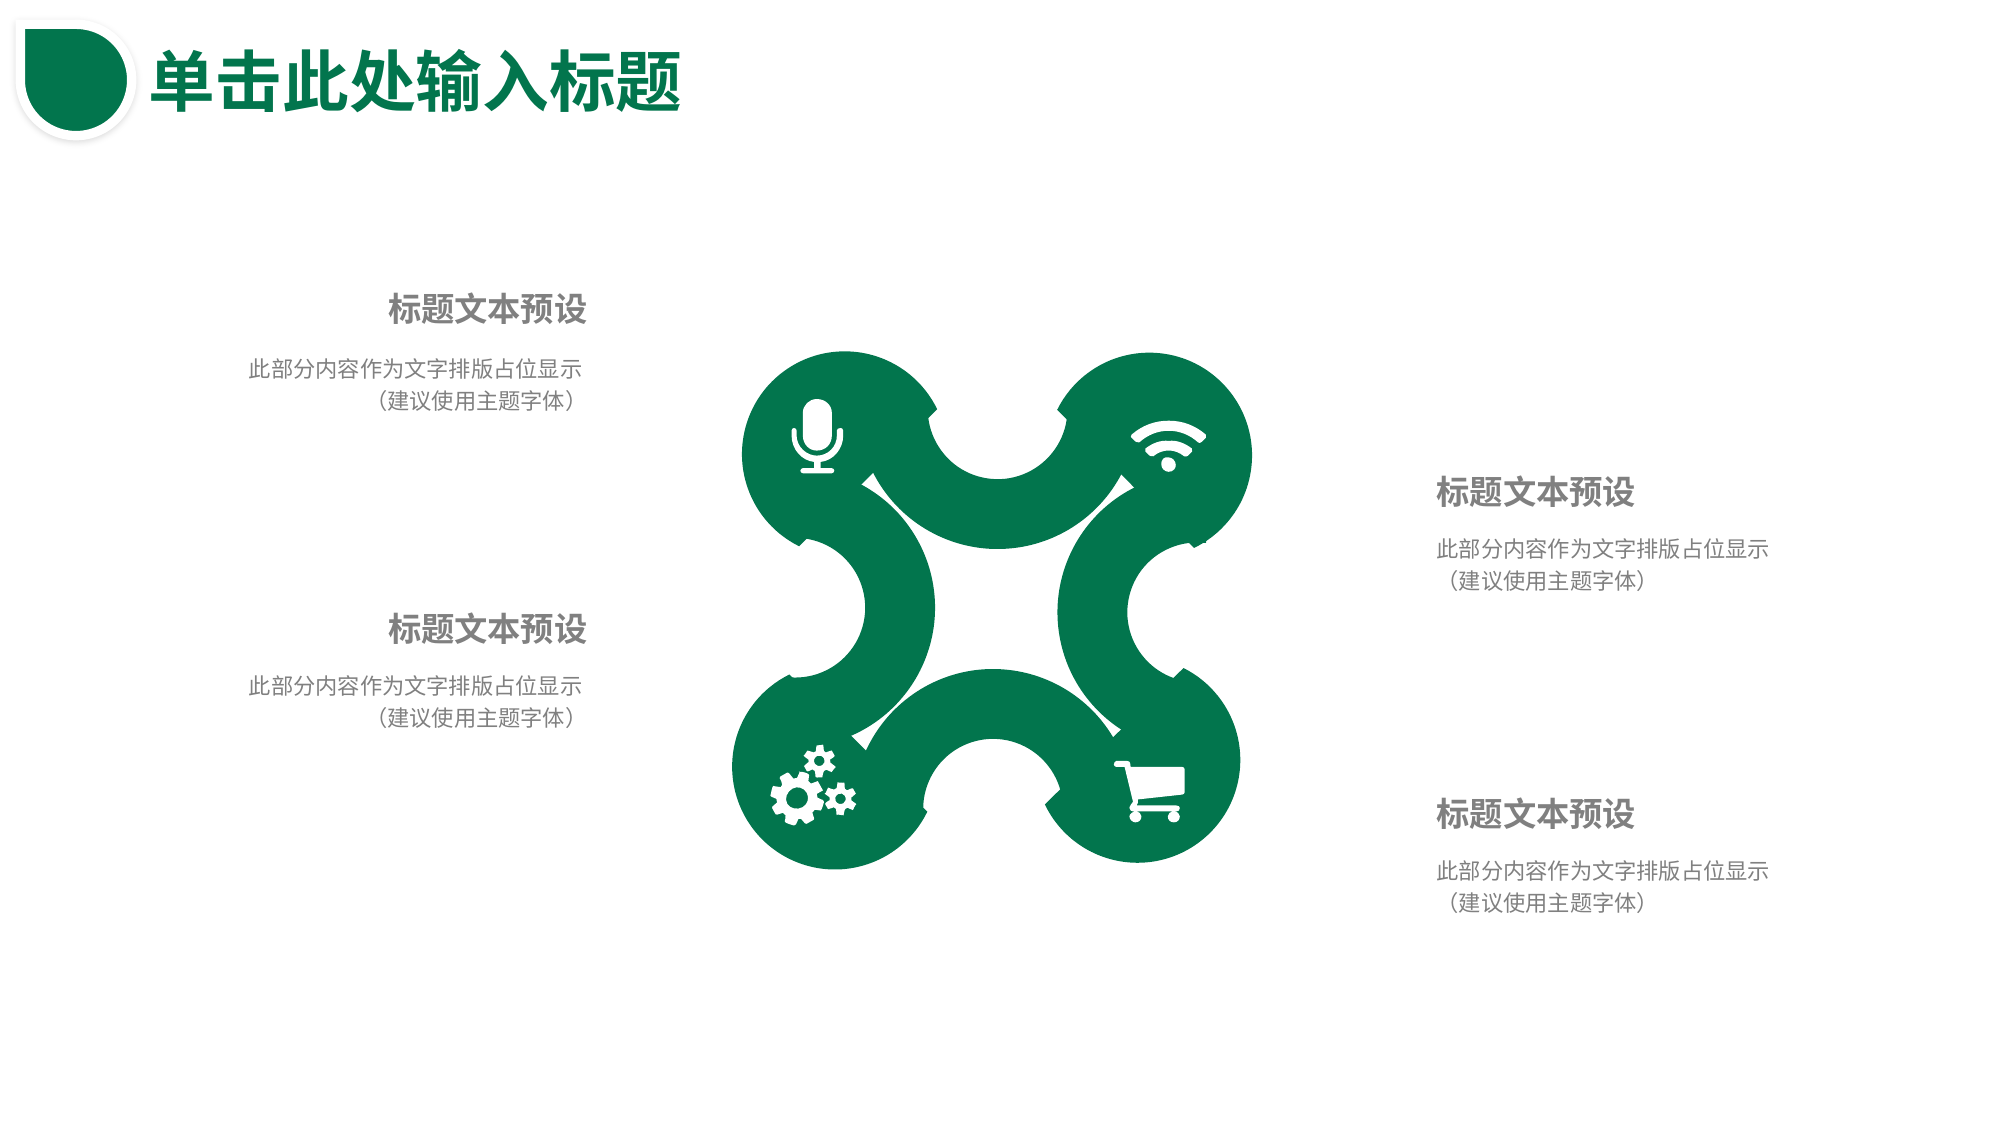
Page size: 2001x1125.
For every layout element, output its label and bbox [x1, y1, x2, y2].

text_box [1436, 769, 1798, 935]
text_box [226, 584, 588, 750]
text_box [655, 269, 1337, 949]
text_box [1436, 447, 1798, 613]
text_box [20, 24, 701, 136]
text_box [226, 267, 588, 433]
